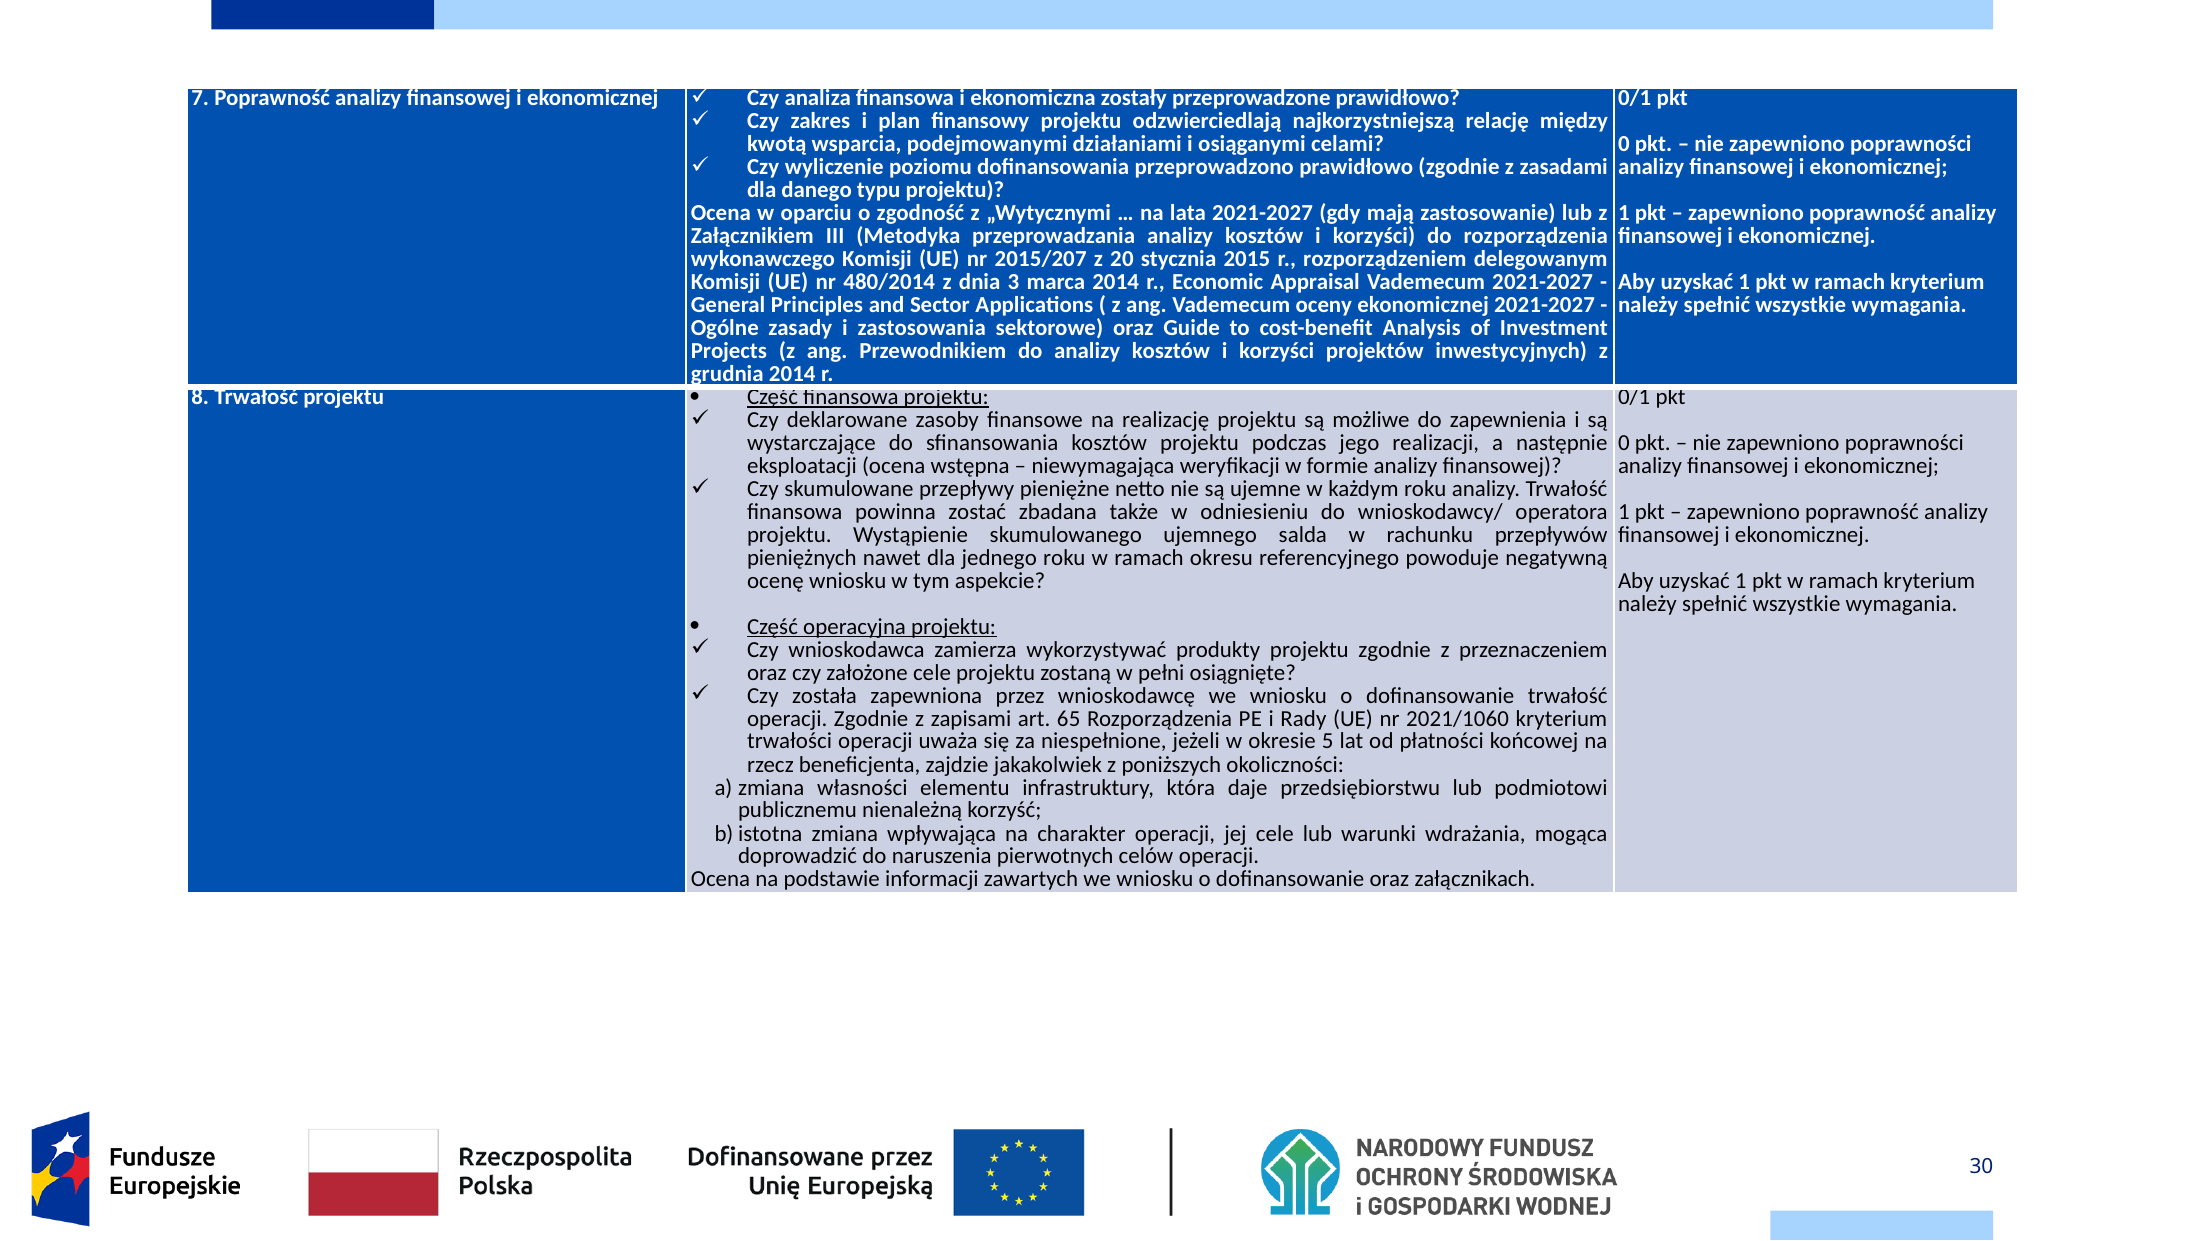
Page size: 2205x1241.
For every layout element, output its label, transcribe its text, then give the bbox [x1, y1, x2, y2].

table_header 0/1 pkt 0 pkt. – nie zapewniono poprawności analizy finansowej i ekonomicznej; 1 pkt – zapewniono poprawność analizy finansowej i ekonomicznej. Aby uzyskać 1 pkt w ramach kryterium należy spełnić wszystkie wymagania. [1615, 89, 2017, 384]
table_cell 0/1 pkt 0 pkt. – nie zapewniono poprawności analizy finansowej i ekonomicznej; 1 pkt – zapewniono poprawność analizy finansowej i ekonomicznej. Aby uzyskać 1 pkt w ramach kryterium należy spełnić wszystkie wymagania. [1615, 390, 2017, 892]
table_header Czy analiza finansowa i ekonomiczna zostały przeprowadzone prawidłowo? Czy zakres i plan finansowy projektu odzwierciedlają najkorzystniejszą relację między kwotą wsparcia, podejmowanymi działaniami i osiąganymi celami? Czy wyliczenie poziomu dofinansowania przeprowadzono prawidłowo (zgodnie z zasadami dla danego typu projektu)? Ocena w oparciu o zgodność z „Wytycznymi … na lata 2021-2027 (gdy mają zastosowanie) lub z Załącznikiem III (Metodyka przeprowadzania analizy kosztów i korzyści) do rozporządzenia wykonawczego Komisji (UE) nr 2015/207 z 20 stycznia 2015 r., rozporządzeniem delegowanym Komisji (UE) nr 480/2014 z dnia 3 marca 2014 r., Economic Appraisal Vademecum 2021-2027 - General Principles and Sector Applications ( z ang. Vademecum oceny ekonomicznej 2021-2027 - Ogólne zasady i zastosowania sektorowe) oraz Guide to cost-benefit Analysis of Investment Projects (z ang. Przewodnikiem do analizy kosztów i korzyści projektów inwestycyjnych) z grudnia 2014 r. [687, 89, 1613, 384]
table_cell Część finansowa projektu: Czy deklarowane zasoby finansowe na realizację projektu są możliwe do zapewnienia i są wystarczające do sfinansowania kosztów projektu podczas jego realizacji, a następnie eksploatacji (ocena wstępna – niewymagająca weryfikacji w formie analizy finansowej)? Czy skumulowane przepływy pieniężne netto nie są ujemne w każdym roku analizy. Trwałość finansowa powinna zostać zbadana także w odniesieniu do wnioskodawcy/ operatora projektu. Wystąpienie skumulowanego ujemnego salda w rachunku przepływów pieniężnych nawet dla jednego roku w ramach okresu referencyjnego powoduje negatywną ocenę wniosku w tym aspekcie? Część operacyjna projektu: Czy wnioskodawca zamierza wykorzystywać produkty projektu zgodnie z przeznaczeniem oraz czy założone cele projektu zostaną w pełni osiągnięte? Czy została zapewniona przez wnioskodawcę we wniosku o dofinansowanie trwałość operacji. Zgodnie z zapisami art. 65 Rozporządzenia PE i Rady (UE) nr 2021/1060 kryterium trwałości operacji uważa się za niespełnione, jeżeli w okresie 5 lat od płatności końcowej na rzecz beneficjenta, zajdzie jakakolwiek z poniższych okoliczności: a) zmiana własności elementu infrastruktury, która daje przedsiębiorstwu lub podmiotowi publicznemu nienależną korzyść; b) istotna zmiana wpływająca na charakter operacji, jej cele lub warunki wdrażania, mogąca doprowadzić do naruszenia pierwotnych celów operacji. Ocena na podstawie informacji zawartych we wniosku o dofinansowanie oraz załącznikach. [687, 390, 1613, 892]
table_header 7. Poprawność analizy finansowej i ekonomicznej [188, 89, 685, 384]
picture [0, 1080, 1652, 1241]
slide_number 30 [1770, 1151, 1993, 1182]
table_cell 8. Trwałość projektu [188, 390, 685, 892]
